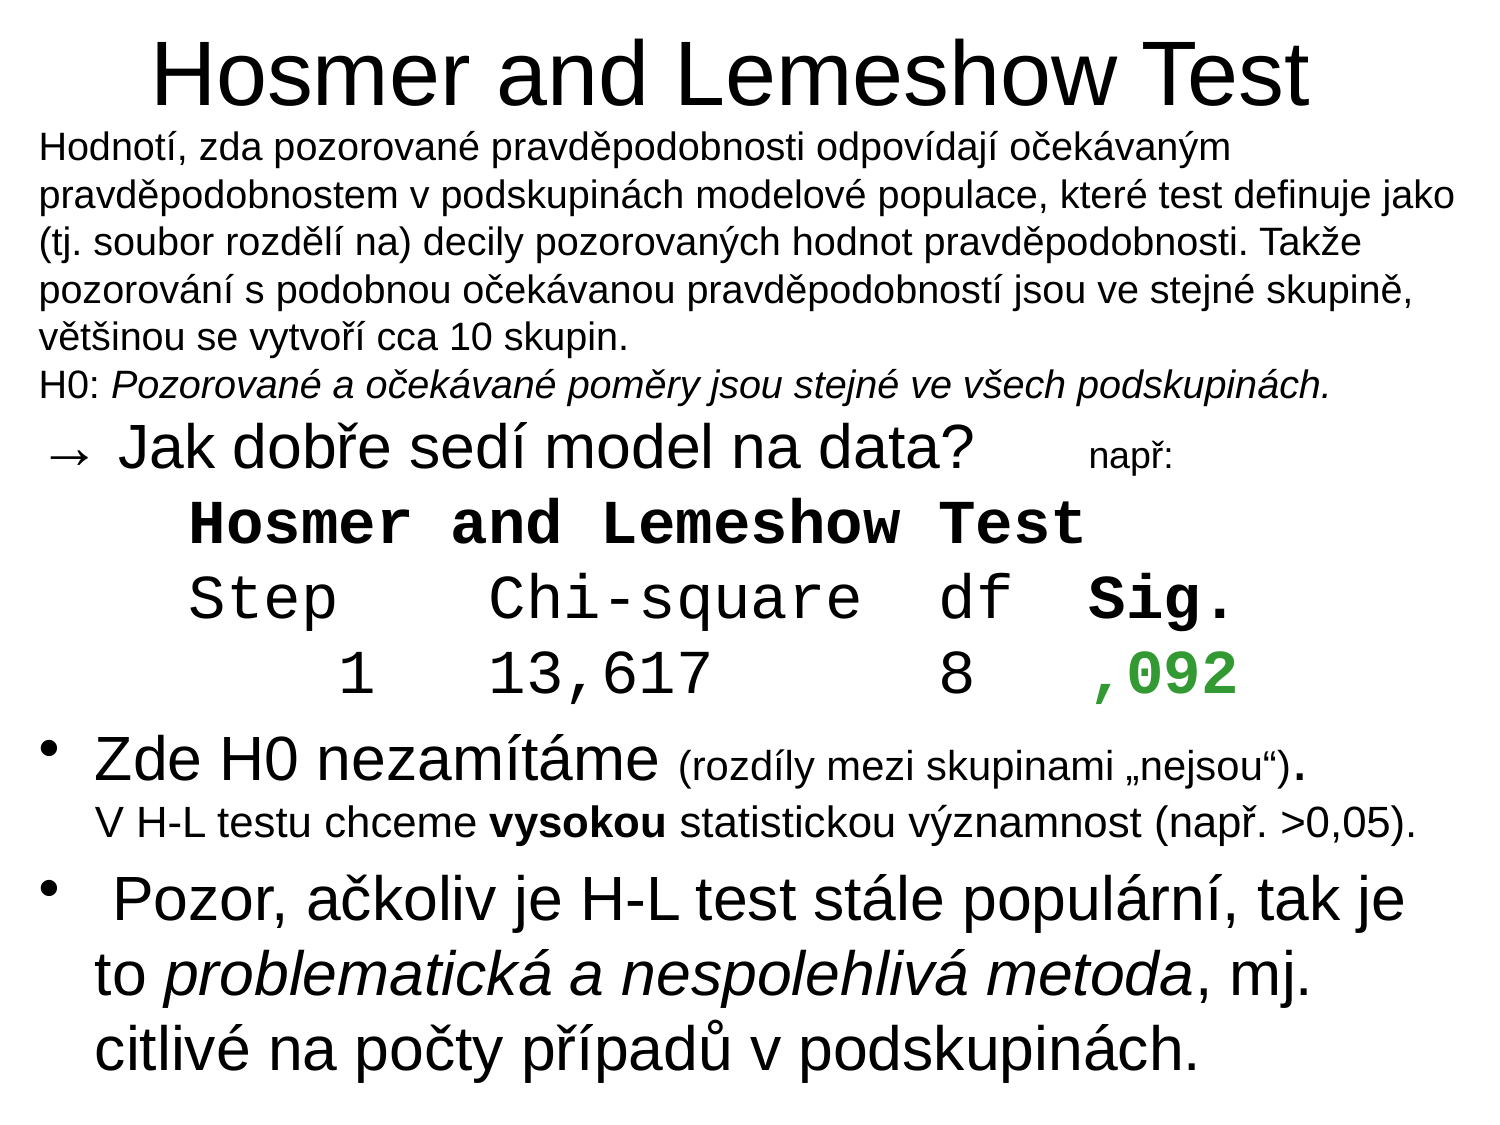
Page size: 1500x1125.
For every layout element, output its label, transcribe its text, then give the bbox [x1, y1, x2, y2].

title Hosmer and Lemeshow Test [75, 0, 1425, 113]
list Hodnotí, zda pozorované pravděpodobnosti odpovídají očekávaným pravděpodobnostem v podskupinách modelové populace, které test definuje jako (tj. soubor rozdělí na) decily pozorovaných hodnot pravděpodobnosti. Takže pozorování s podobnou očekávanou pravděpodobností jsou ve stejné skupině, většinou se vytvoří cca 10 skupin. H0: Pozorované a očekávané poměry jsou stejné ve všech podskupinách. → Jak dobře sedí model na data? např: Hosmer and Lemeshow Test Step Chi-square df Sig. 1 13,617 8 ,092 Zde H0 nezamítáme (rozdíly mezi skupinami „nejsou“). V H-L testu chceme vysokou statistickou významnost (např. >0,05). Pozor, ačkoliv je H-L test stále populární, tak je to problematická a nespolehlivá metoda, mj. citlivé na počty případů v podskupinách. [23, 113, 1477, 1044]
